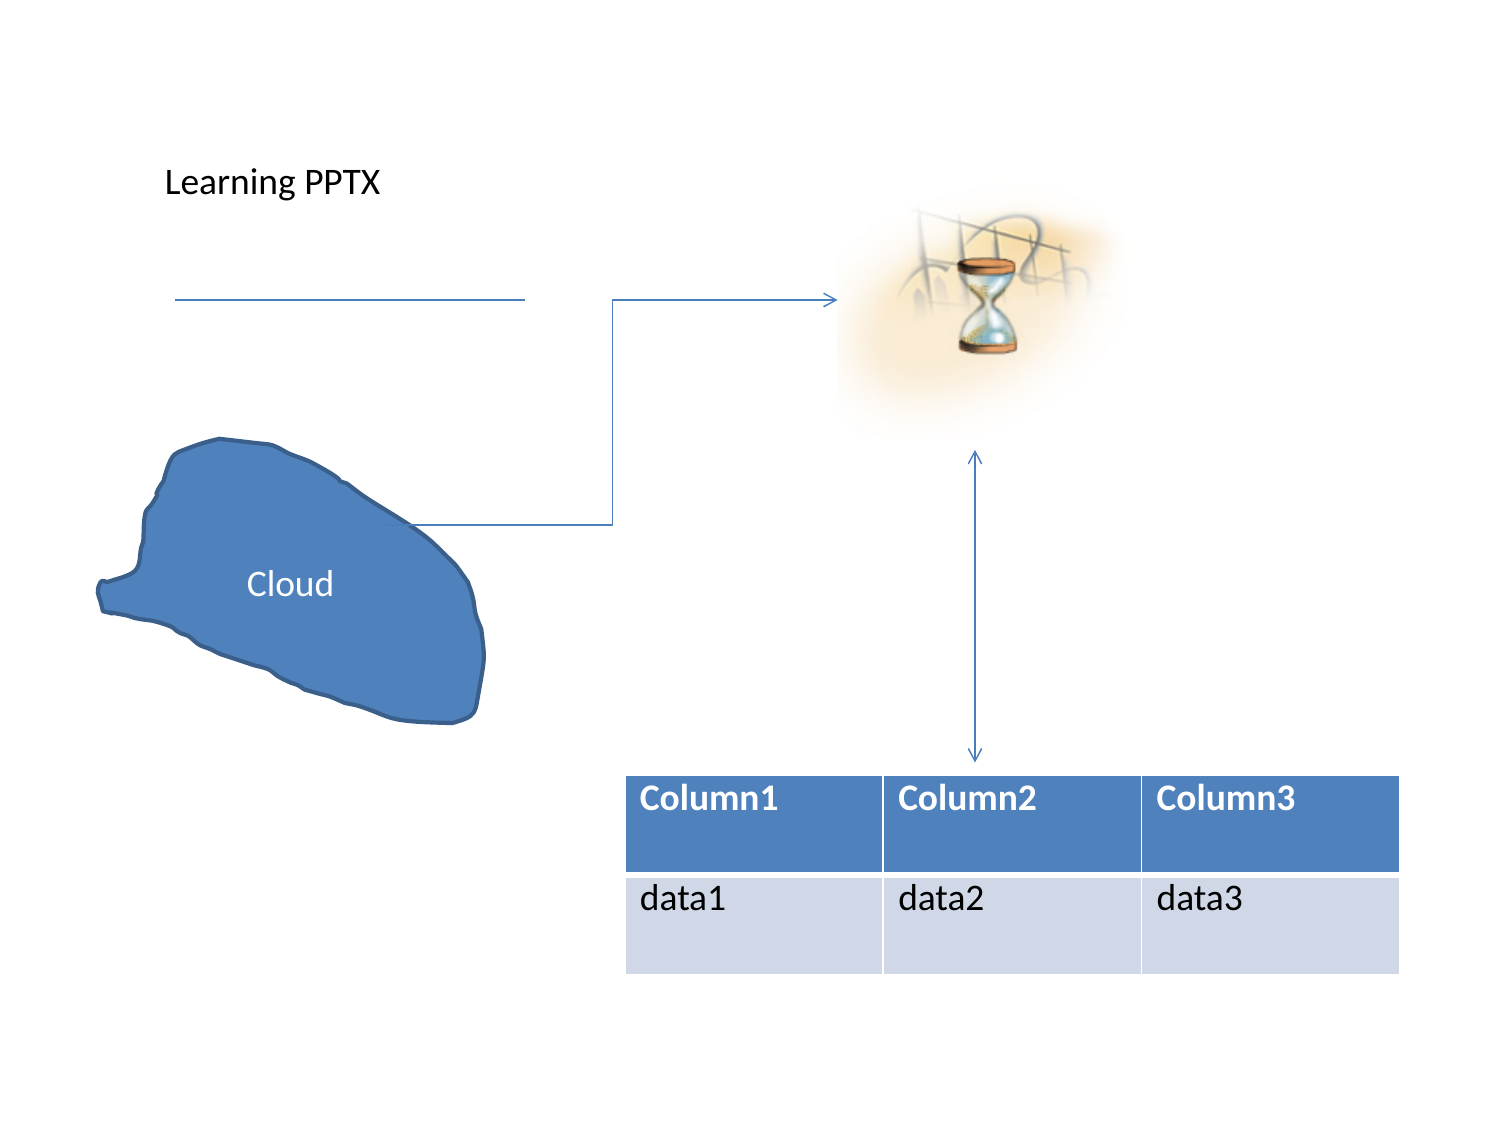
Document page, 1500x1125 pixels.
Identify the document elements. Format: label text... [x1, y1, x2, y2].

text_box Learning PPTX [149, 149, 525, 210]
table_header Column2 [884, 776, 1141, 872]
picture [837, 162, 1138, 438]
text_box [387, 299, 838, 526]
table_cell data1 [626, 878, 882, 974]
table_cell data3 [1142, 878, 1399, 974]
table_header Column3 [1142, 776, 1399, 872]
table_header Column1 [626, 776, 882, 872]
table_cell data2 [884, 878, 1141, 974]
text_box Cloud [95, 436, 486, 726]
